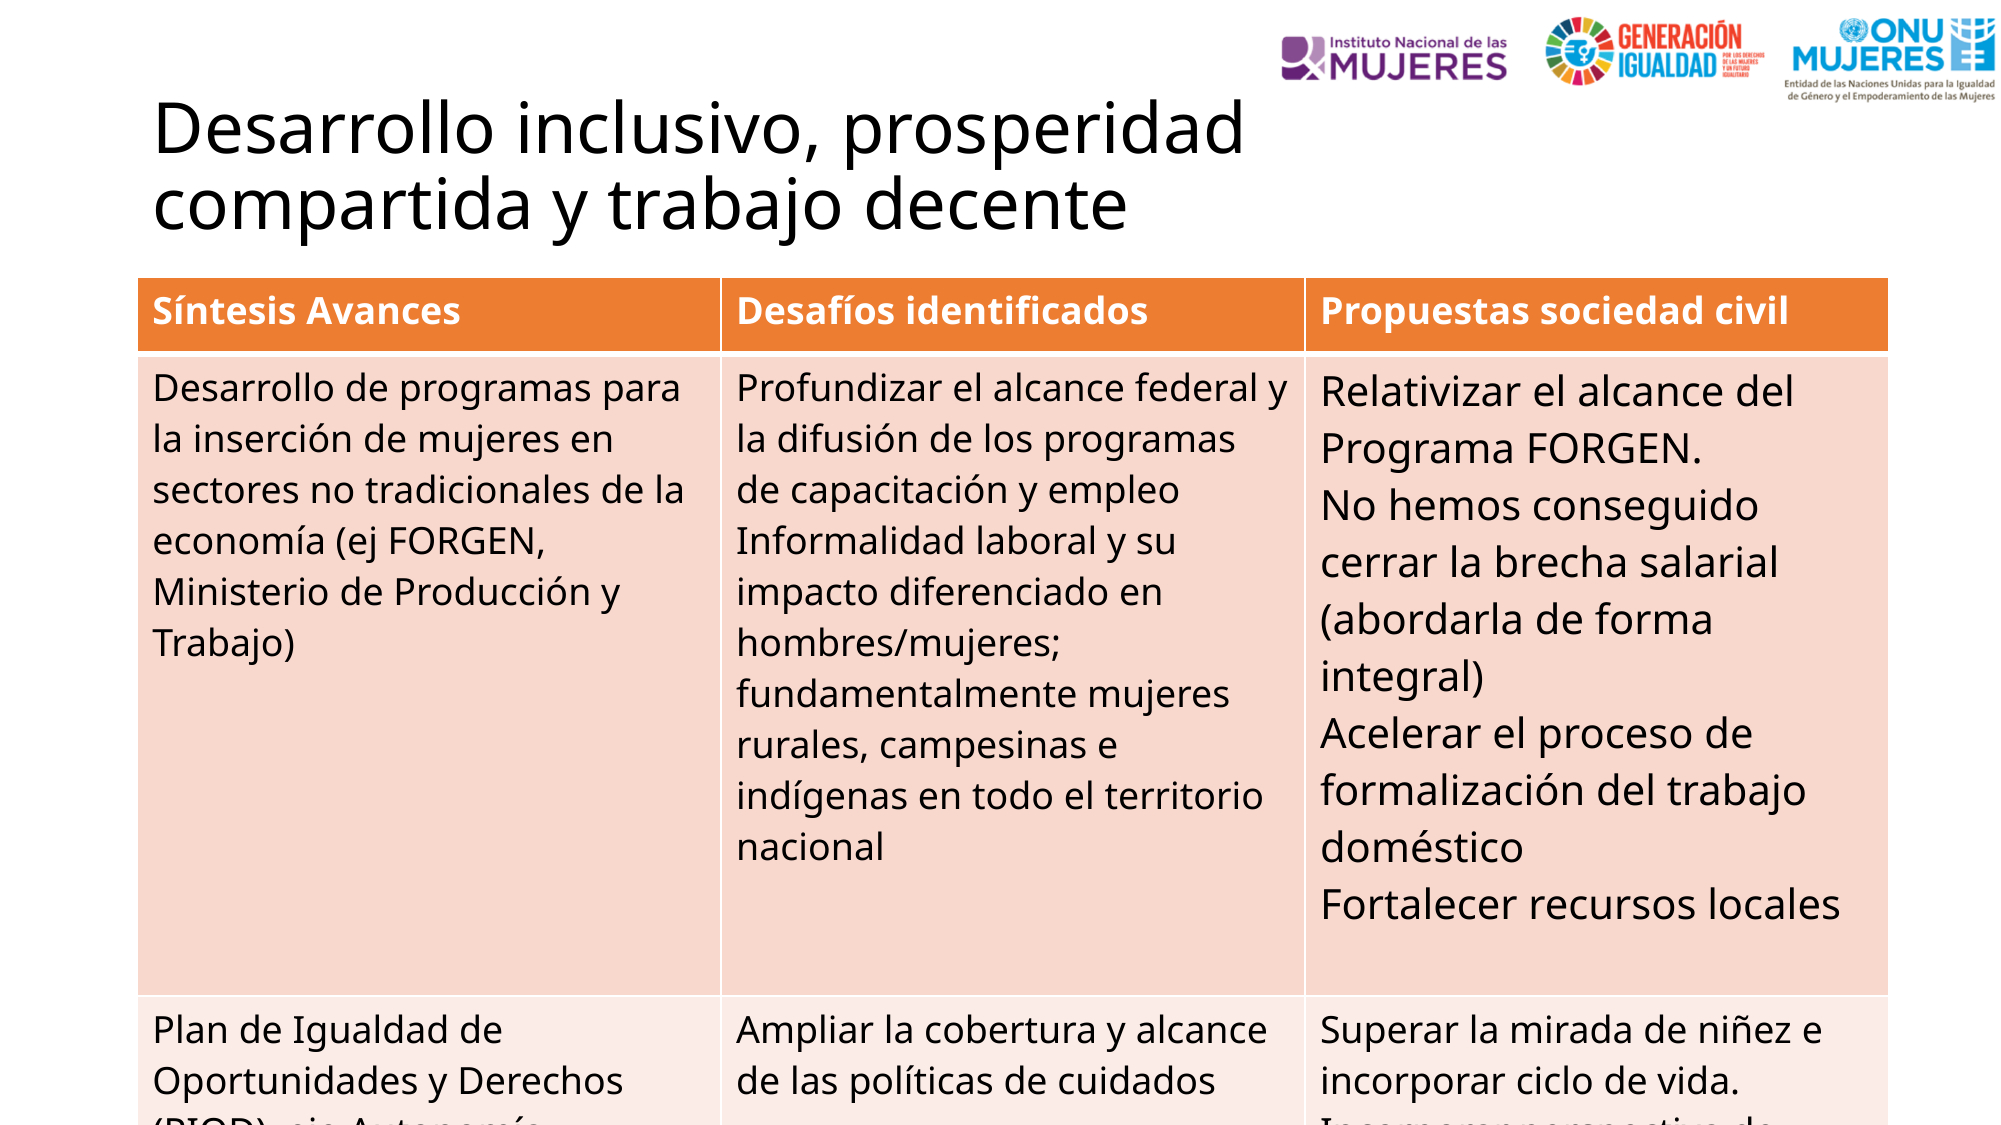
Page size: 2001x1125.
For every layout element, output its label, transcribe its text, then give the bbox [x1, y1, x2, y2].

table_header Desafíos identificados [722, 278, 1304, 351]
table_cell Superar la mirada de niñez e incorporar ciclo de vida. Incorporar perspectiva de género del art. [1306, 997, 1888, 1125]
table_header Síntesis Avances [138, 278, 720, 351]
picture [1273, 7, 2000, 111]
table_cell Plan de Igualdad de Oportunidades y Derechos (PIOD), eje Autonomía Económica de las Mujeres [138, 997, 720, 1125]
table_cell Profundizar el alcance federal y la difusión de los programas de capacitación y empleo Informalidad laboral y su impacto diferenciado en hombres/mujeres; fundamentalmente mujeres rurales, campesinas e indígenas en todo el territorio nacional [722, 357, 1304, 995]
table_cell Ampliar la cobertura y alcance de las políticas de cuidados [722, 997, 1304, 1125]
table_cell Desarrollo de programas para la inserción de mujeres en sectores no tradicionales de la economía (ej FORGEN, Ministerio de Producción y Trabajo) [138, 357, 720, 995]
table_header Propuestas sociedad civil [1306, 278, 1888, 351]
title Desarrollo inclusivo, prosperidad compartida y trabajo decente [137, 59, 1317, 276]
table_cell Relativizar el alcance del Programa FORGEN. No hemos conseguido cerrar la brecha salarial (abordarla de forma integral) Acelerar el proceso de formalización del trabajo doméstico Fortalecer recursos locales [1306, 357, 1888, 995]
